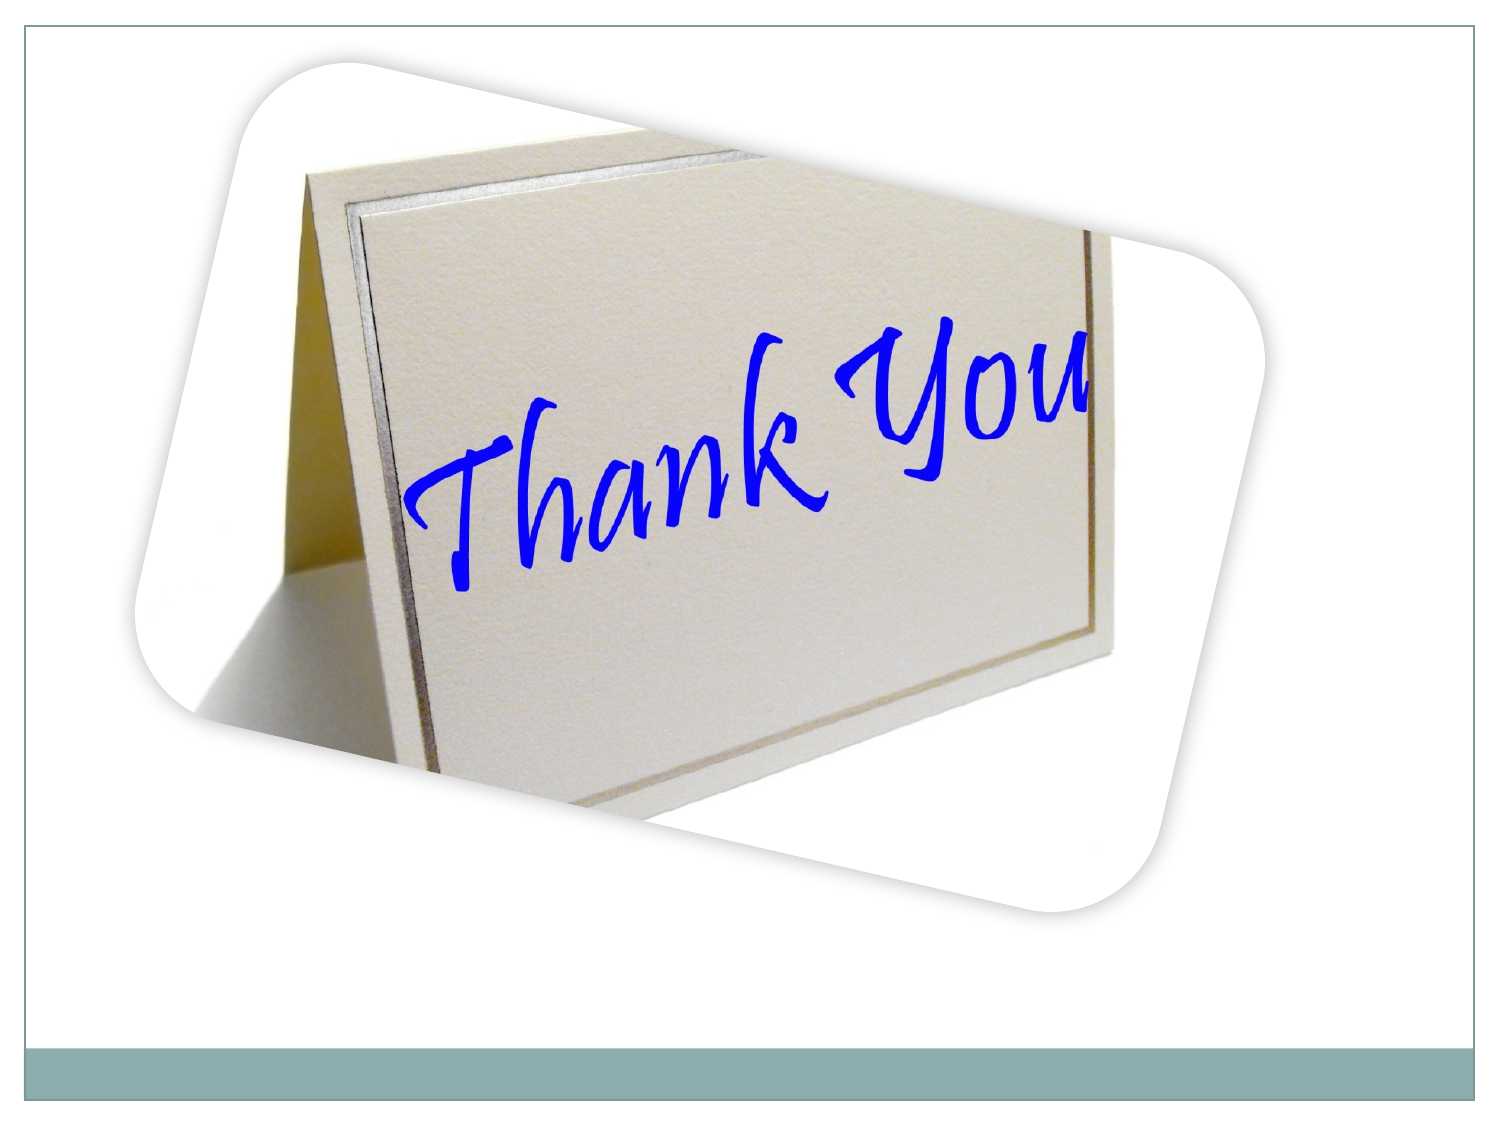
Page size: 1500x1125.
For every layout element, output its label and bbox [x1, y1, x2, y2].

picture [134, 62, 1265, 912]
